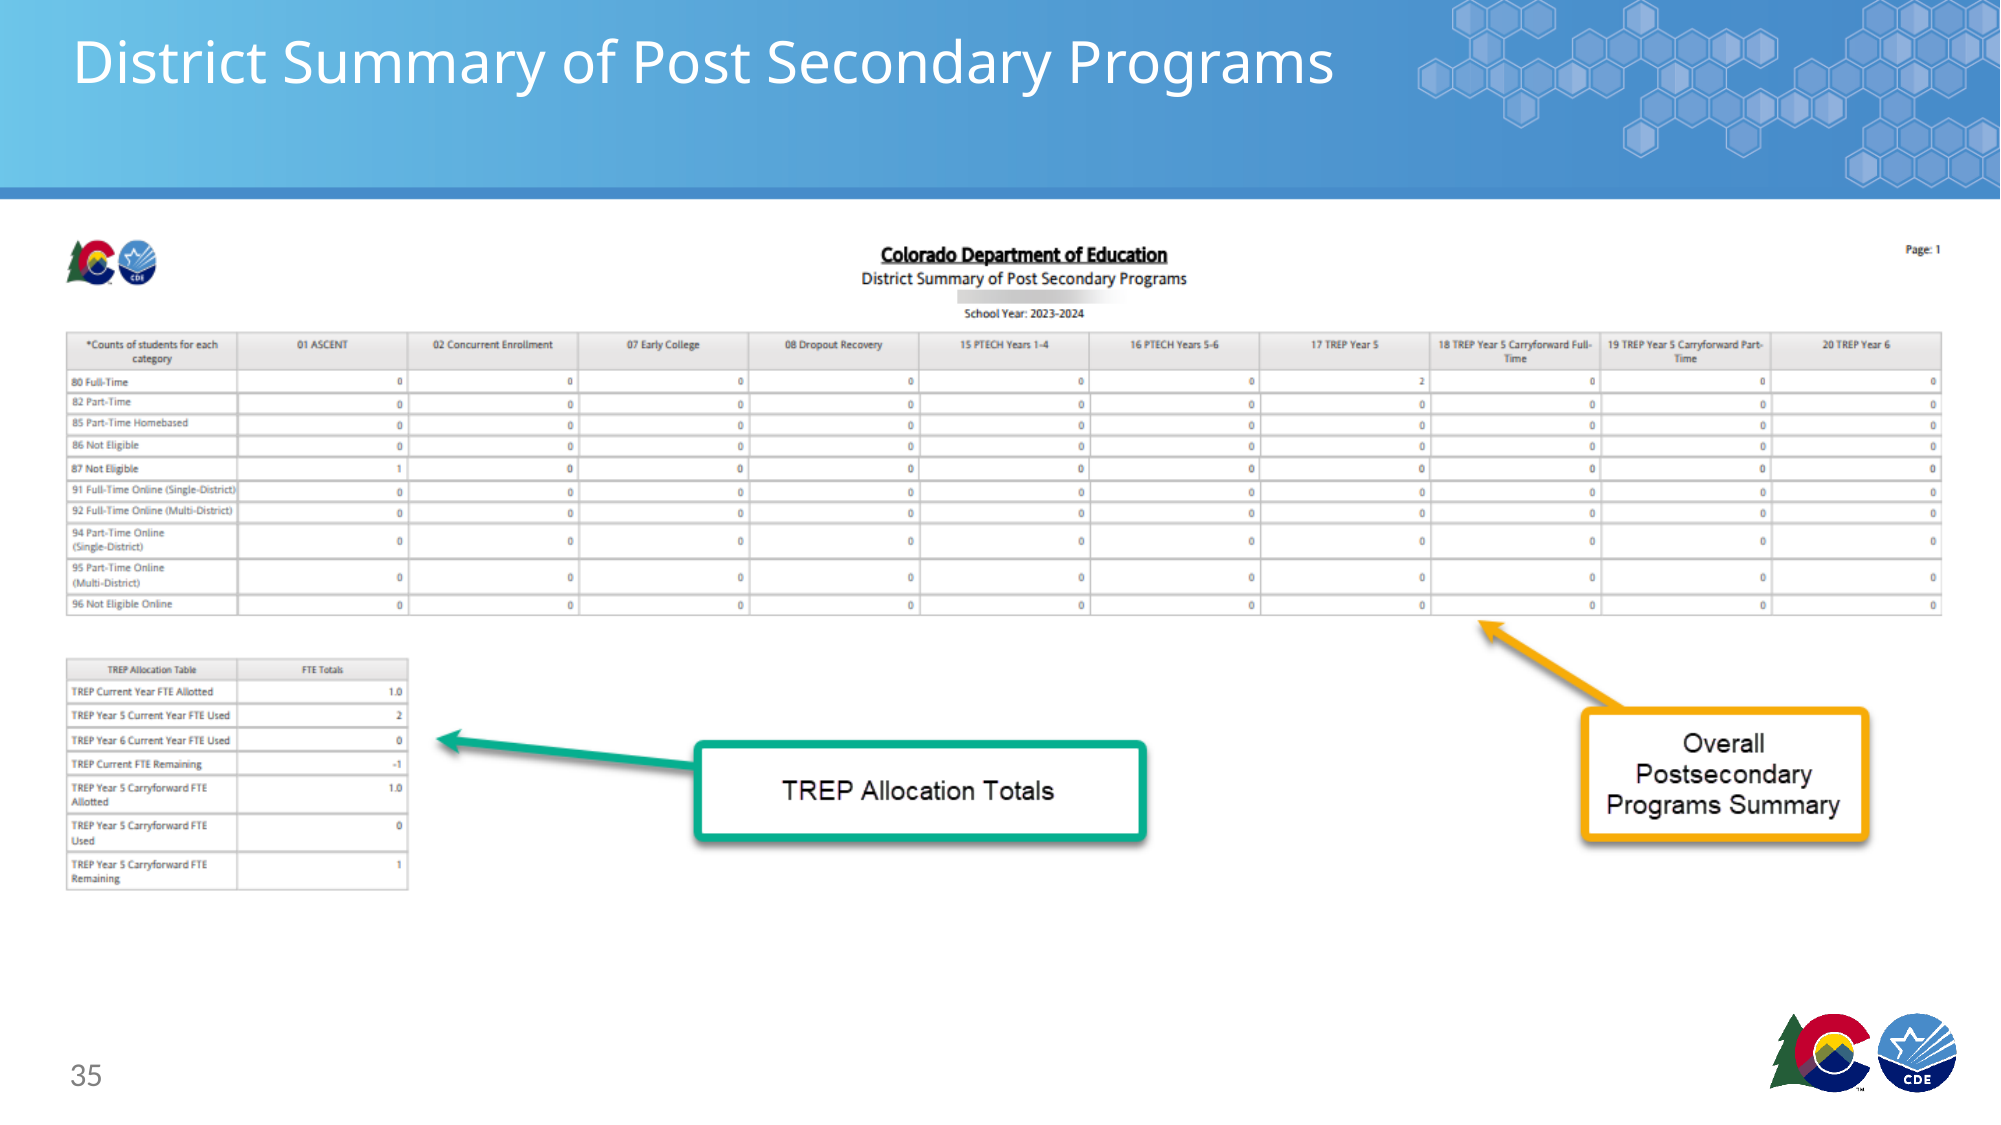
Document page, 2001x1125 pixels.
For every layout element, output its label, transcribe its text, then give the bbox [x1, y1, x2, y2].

picture [1768, 1012, 1957, 1093]
picture [41, 230, 1959, 928]
picture [0, 0, 2000, 200]
slide_number 35 [54, 1042, 505, 1103]
title District Summary of Post Secondary Programs [72, 33, 1396, 182]
